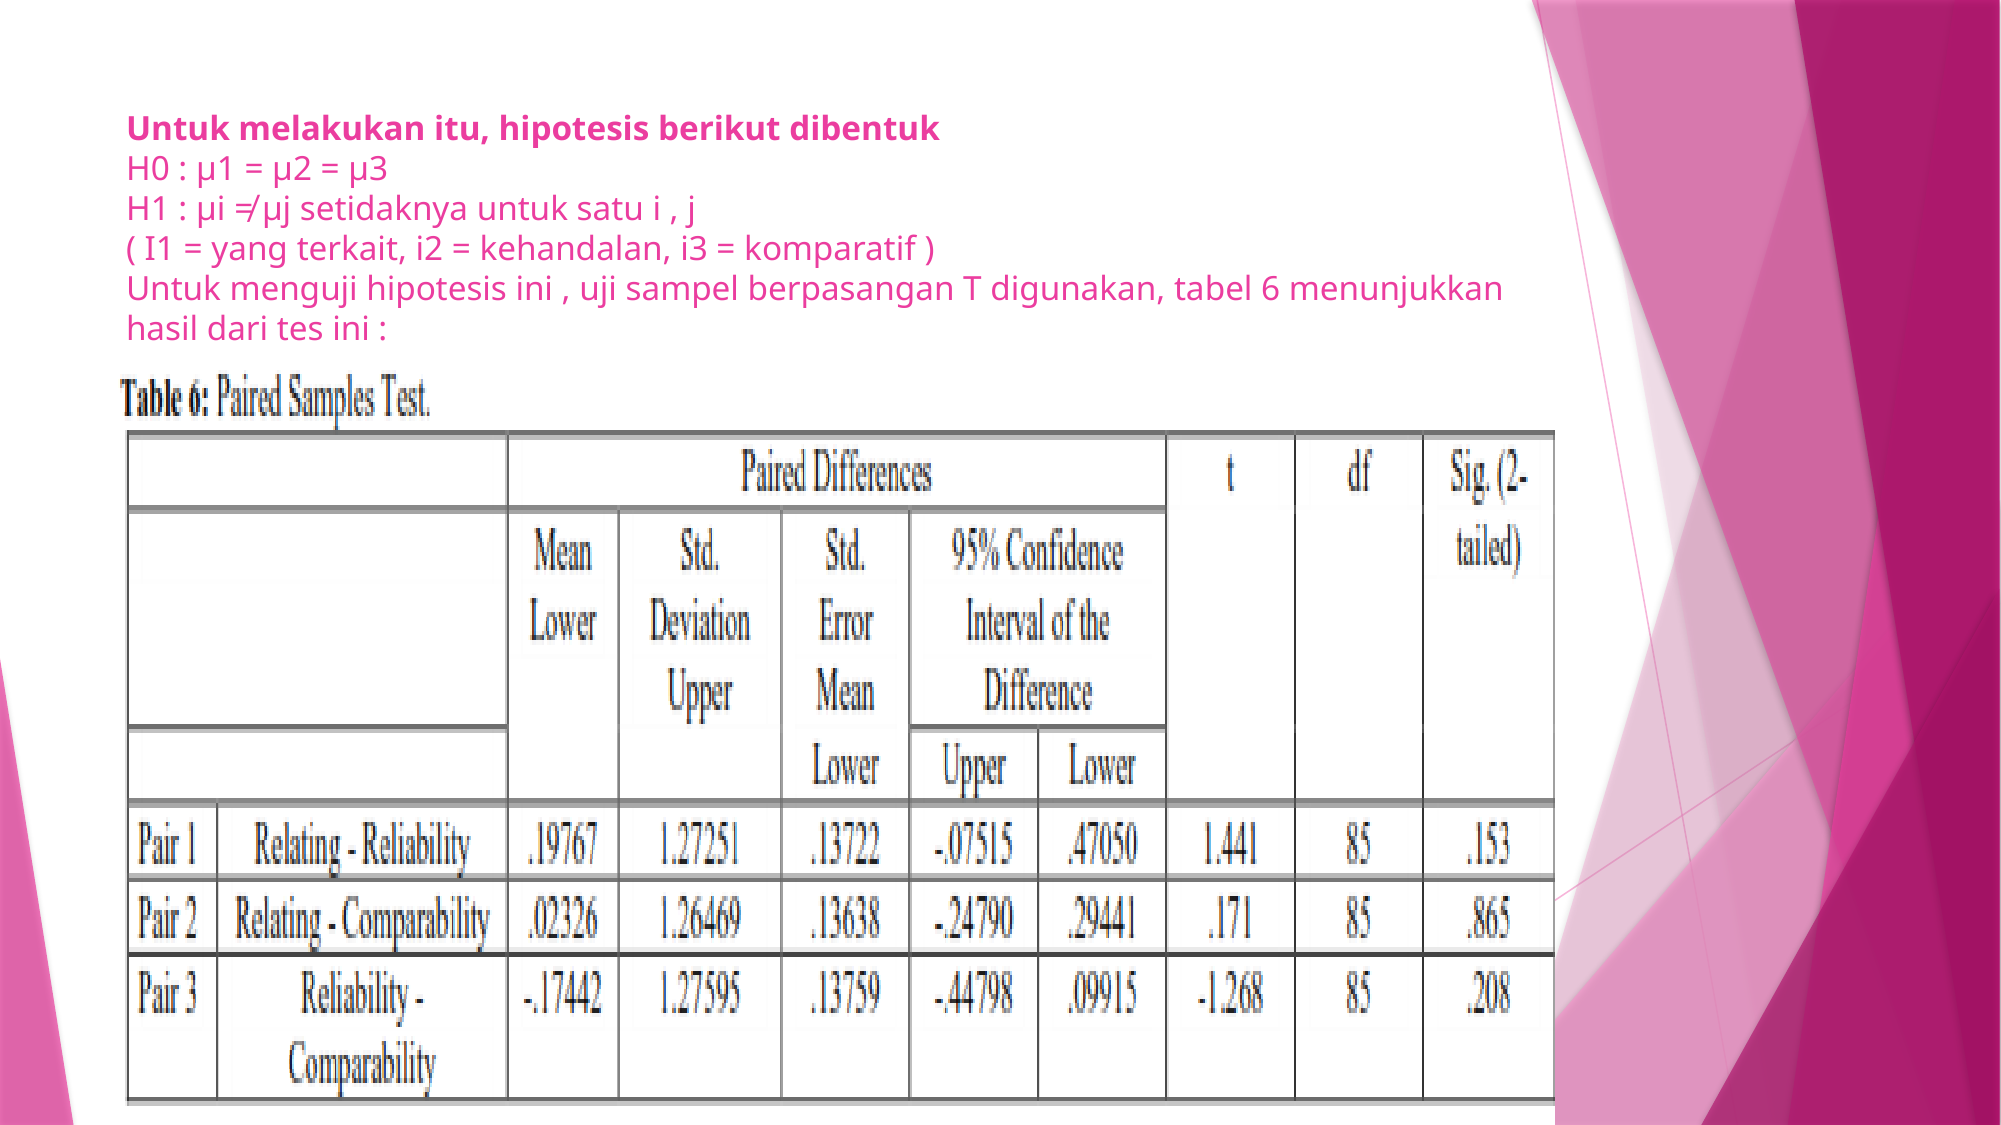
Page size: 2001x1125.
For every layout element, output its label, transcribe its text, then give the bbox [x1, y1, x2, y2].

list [77, 360, 1556, 1125]
title Untuk melakukan itu, hipotesis berikut dibentuk H0 : μ1 = μ2 = μ3 H1 : μi ≠ μj setidaknya untuk satu i , j ( I1 = yang terkait, i2 = kehandalan, i3 = komparatif ) Untuk menguji hipotesis ini , uji sampel berpasangan T digunakan, tabel 6 menunjukkan hasil dari tes ini : [111, 99, 1555, 360]
